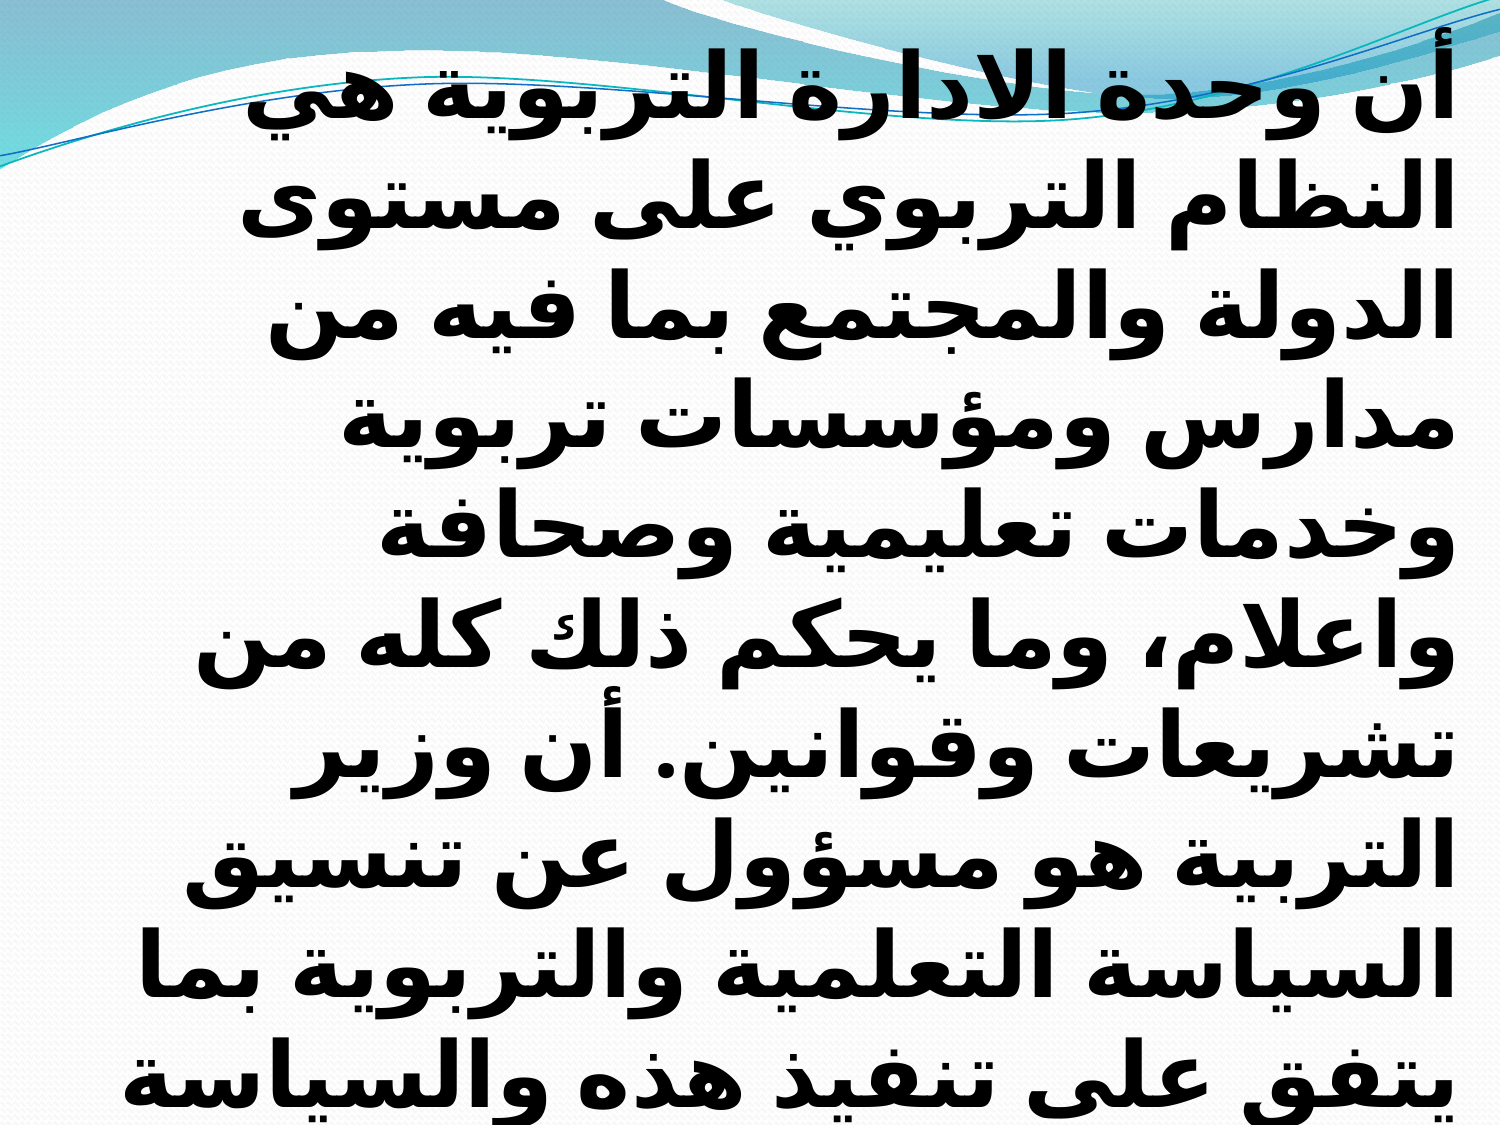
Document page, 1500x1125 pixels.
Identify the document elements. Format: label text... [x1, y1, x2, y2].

text_box أن وحدة الادارة التربوية هي النظام التربوي على مستوى الدولة والمجتمع بما فيه من مدارس ومؤسسات تربوية وخدمات تعليمية وصحافة واعلام، وما يحكم ذلك كله من تشريعات وقوانين. أن وزير التربية هو مسؤول عن تنسيق السياسة التعلمية والتربوية بما يتفق على تنفيذ هذه والسياسة العاملة للدولة على الصعيد القومي، كما أنه هو المسؤول عن الاشراف السياسة. [17, 19, 1477, 1125]
